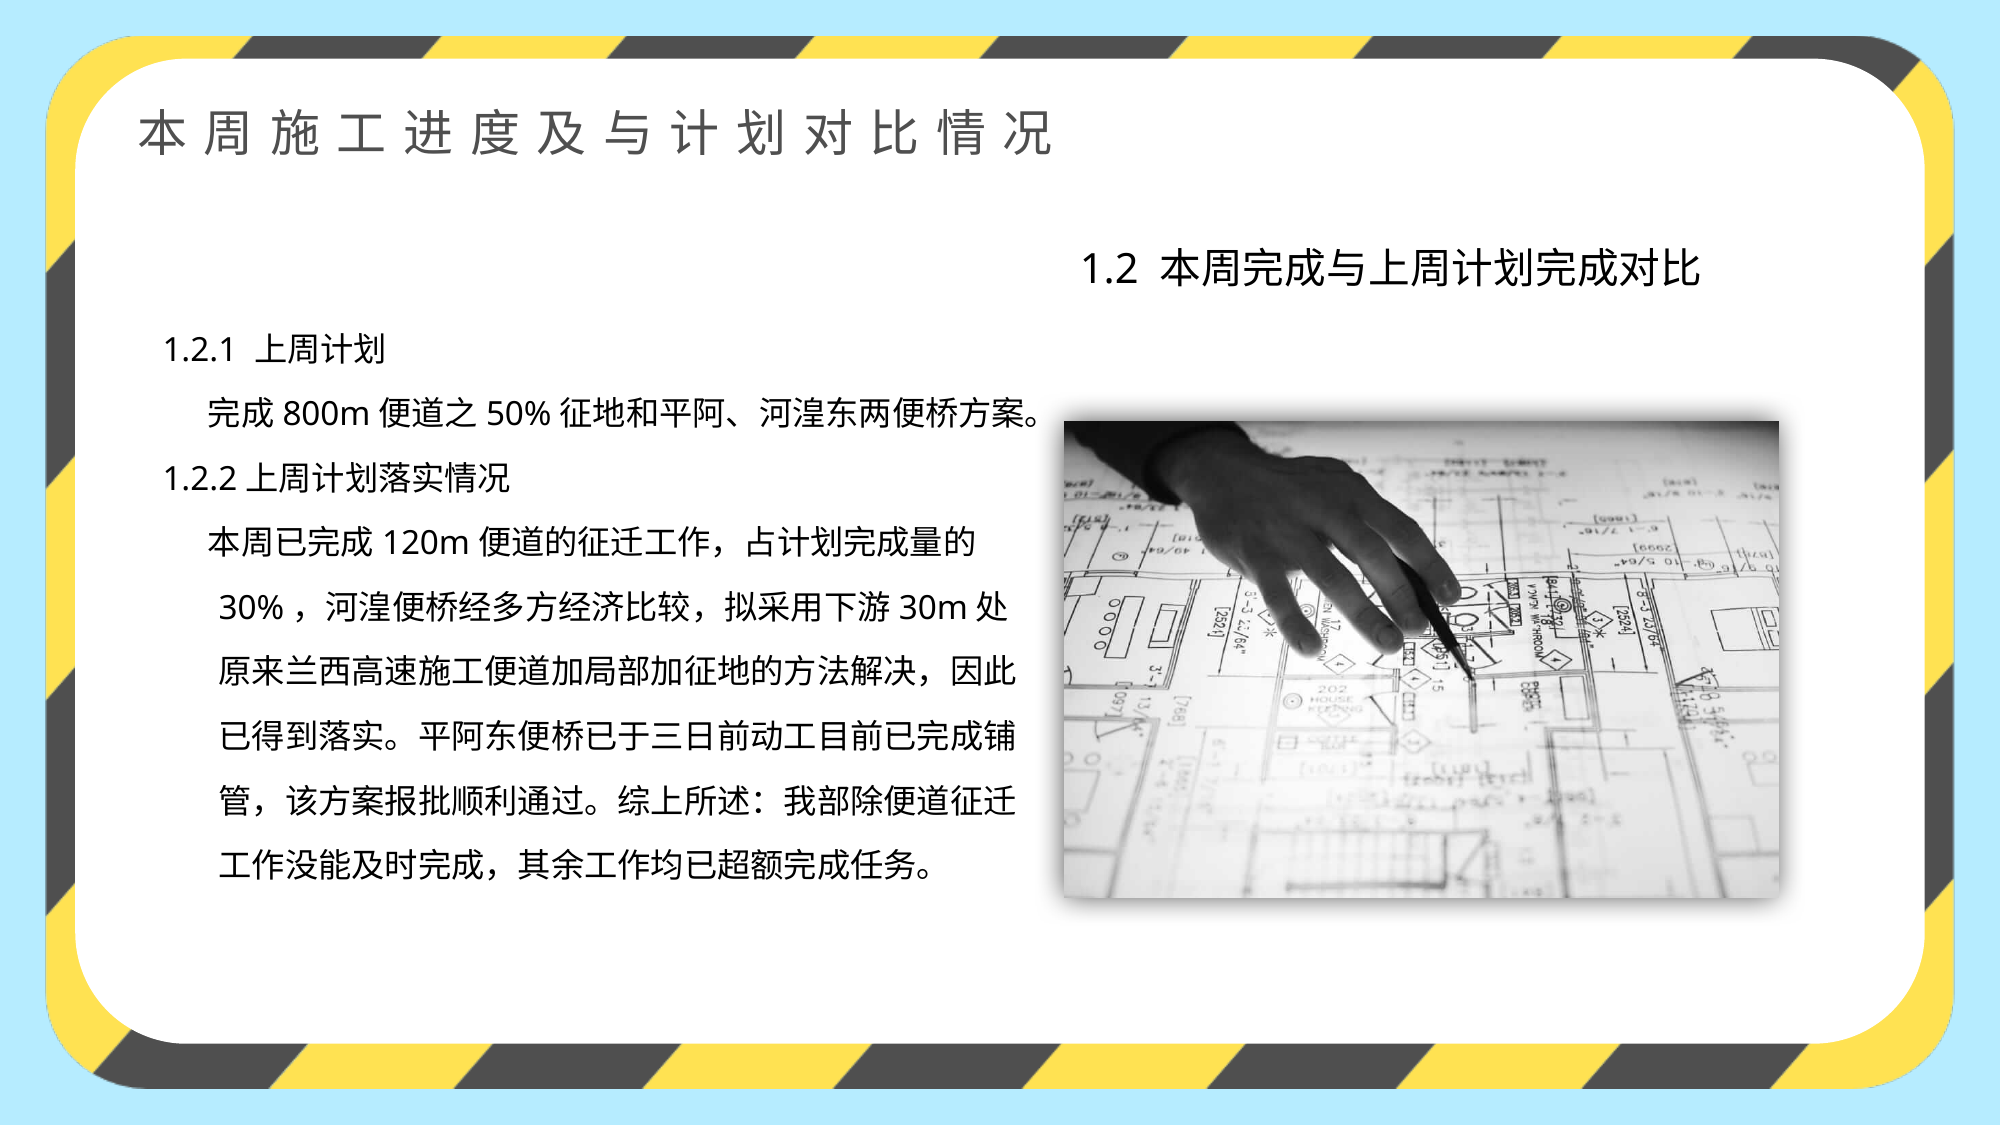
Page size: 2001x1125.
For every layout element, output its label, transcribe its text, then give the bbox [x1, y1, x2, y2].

text_box 1.2.1 上周计划 完成800m便道之50%征地和平阿、河湟东两便桥方案。 1.2.2上周计划落实情况 本周已完成120m便道的征迁工作，占计划完成量的30%，河湟便桥经多方经济比较，拟采用下游30m处原来兰西高速施工便道加局部加征地的方法解决，因此已得到落实。平阿东便桥已于三日前动工目前已完成铺管，该方案报批顺利通过。综上所述：我部除便道征迁工作没能及时完成，其余工作均已超额完成任务。 [147, 295, 1045, 898]
title 1.2 本周完成与上周计划完成对比 [1064, 240, 2000, 311]
picture [0, 0, 2000, 1125]
picture [1064, 421, 1779, 898]
text_box 本周施工进度及与计划对比情况 [122, 94, 1129, 170]
